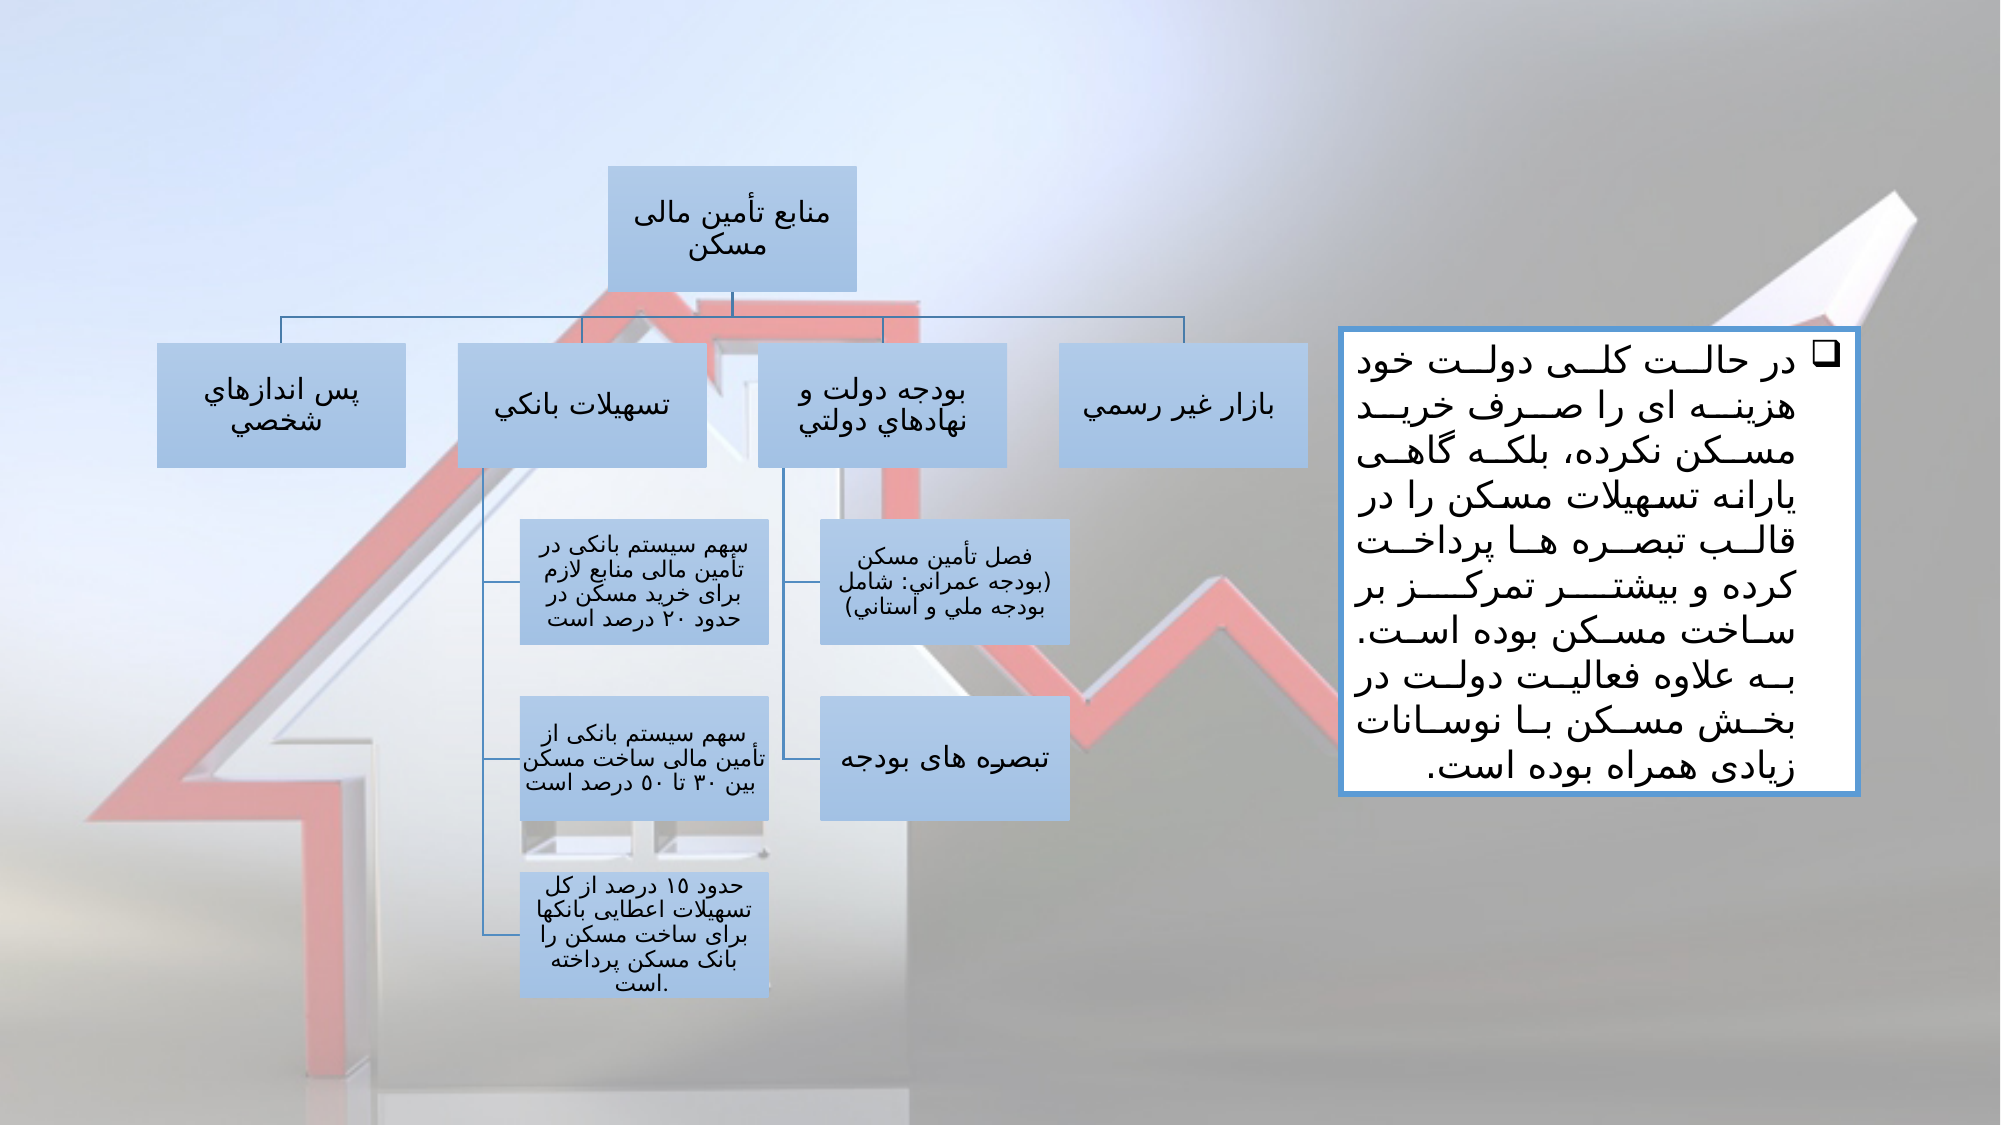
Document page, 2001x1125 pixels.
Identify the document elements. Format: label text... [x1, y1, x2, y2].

text_box در حالت کلی دولت خود هزينه ای را صرف خريد مسکن نکرده، بلکه گاهی يارانه تسهيلات مسکن را در قالب تبصره ها پرداخت کرده و بيشتر تمرکز بر ساخت مسکن بوده است. به علاوه فعاليت دولت در بخش مسکن با نوسانات زيادی همراه بوده است. [1465, 328, 1859, 795]
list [0, 166, 1465, 998]
picture [0, 0, 2001, 1125]
